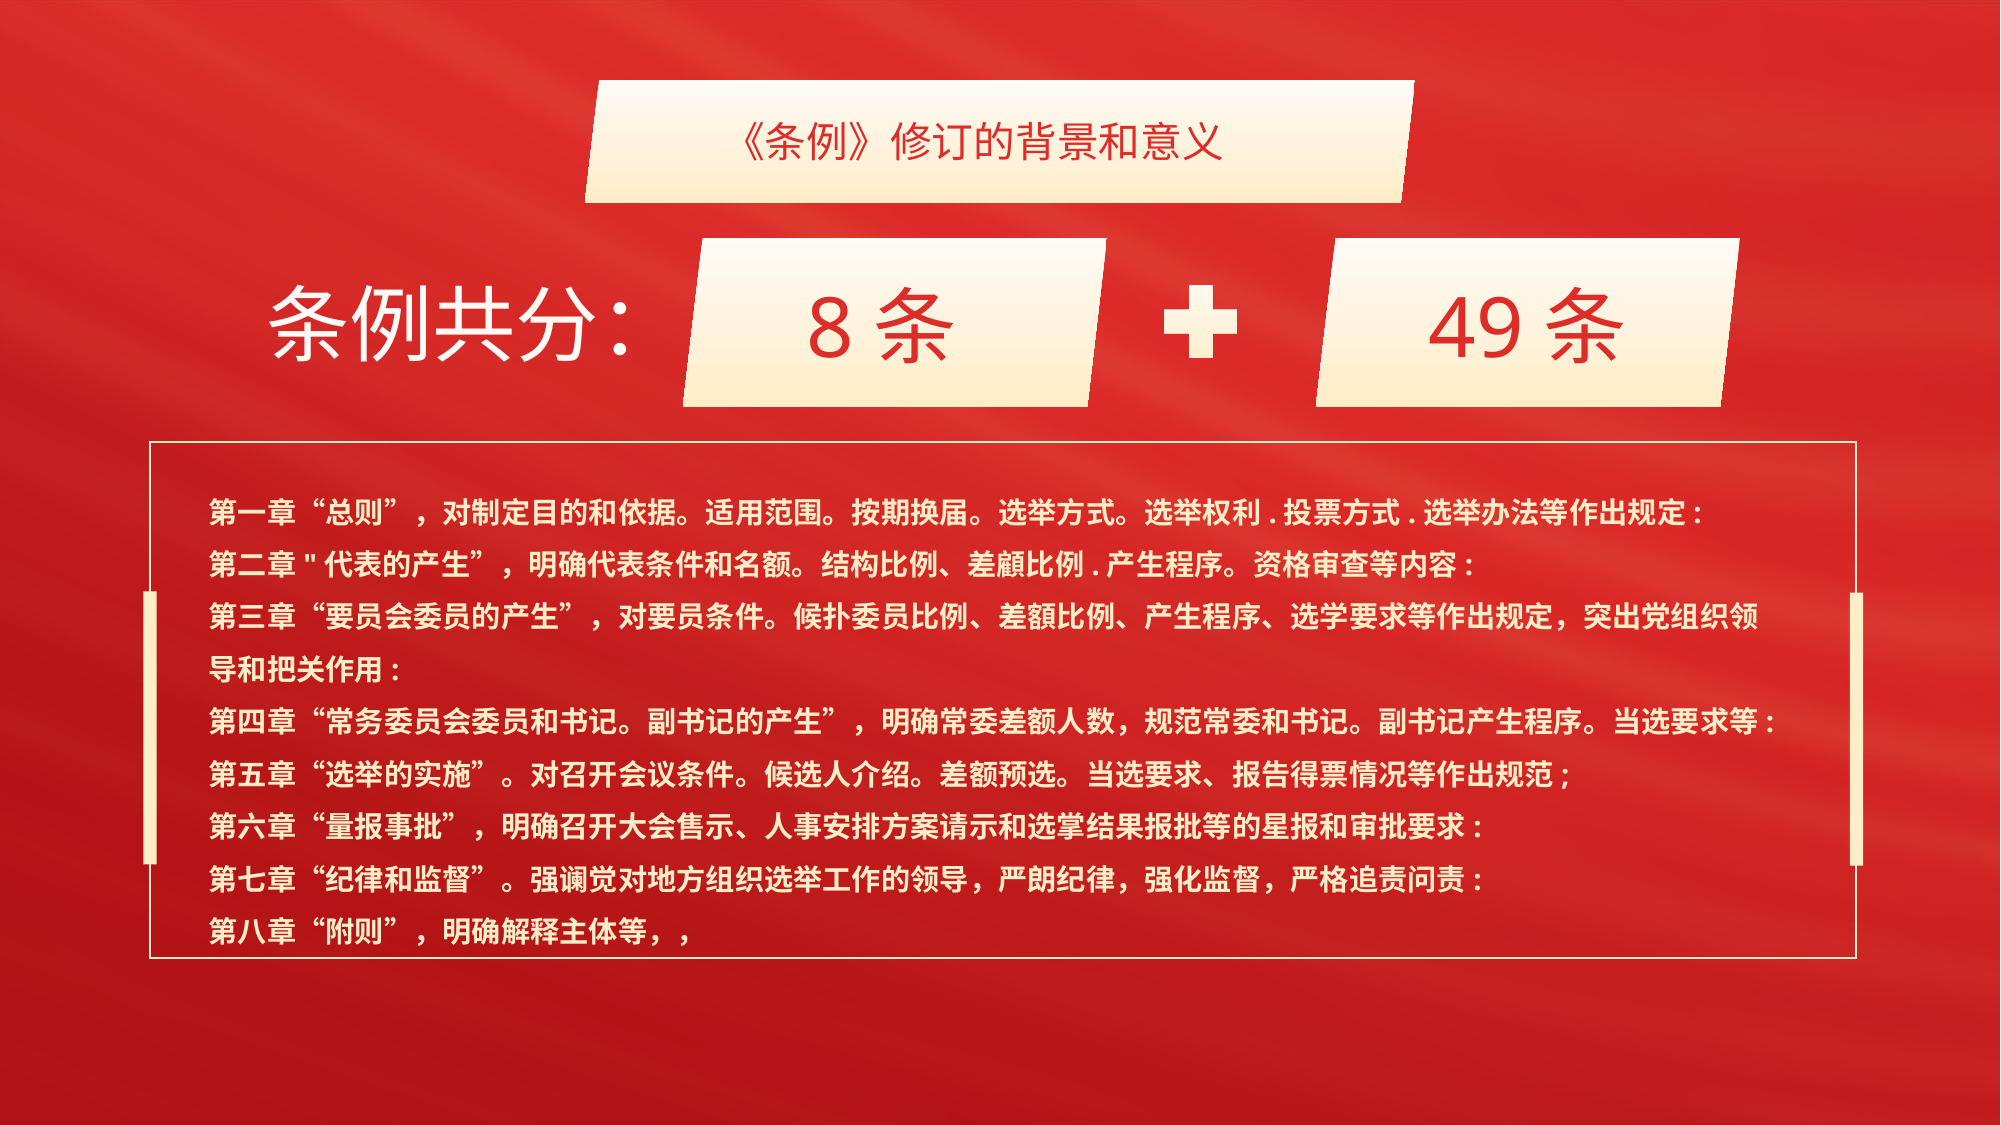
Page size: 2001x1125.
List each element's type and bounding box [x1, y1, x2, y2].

picture [0, 0, 2000, 1125]
text_box [207, 237, 1740, 408]
text_box [483, 79, 1464, 203]
text_box [143, 442, 1864, 958]
